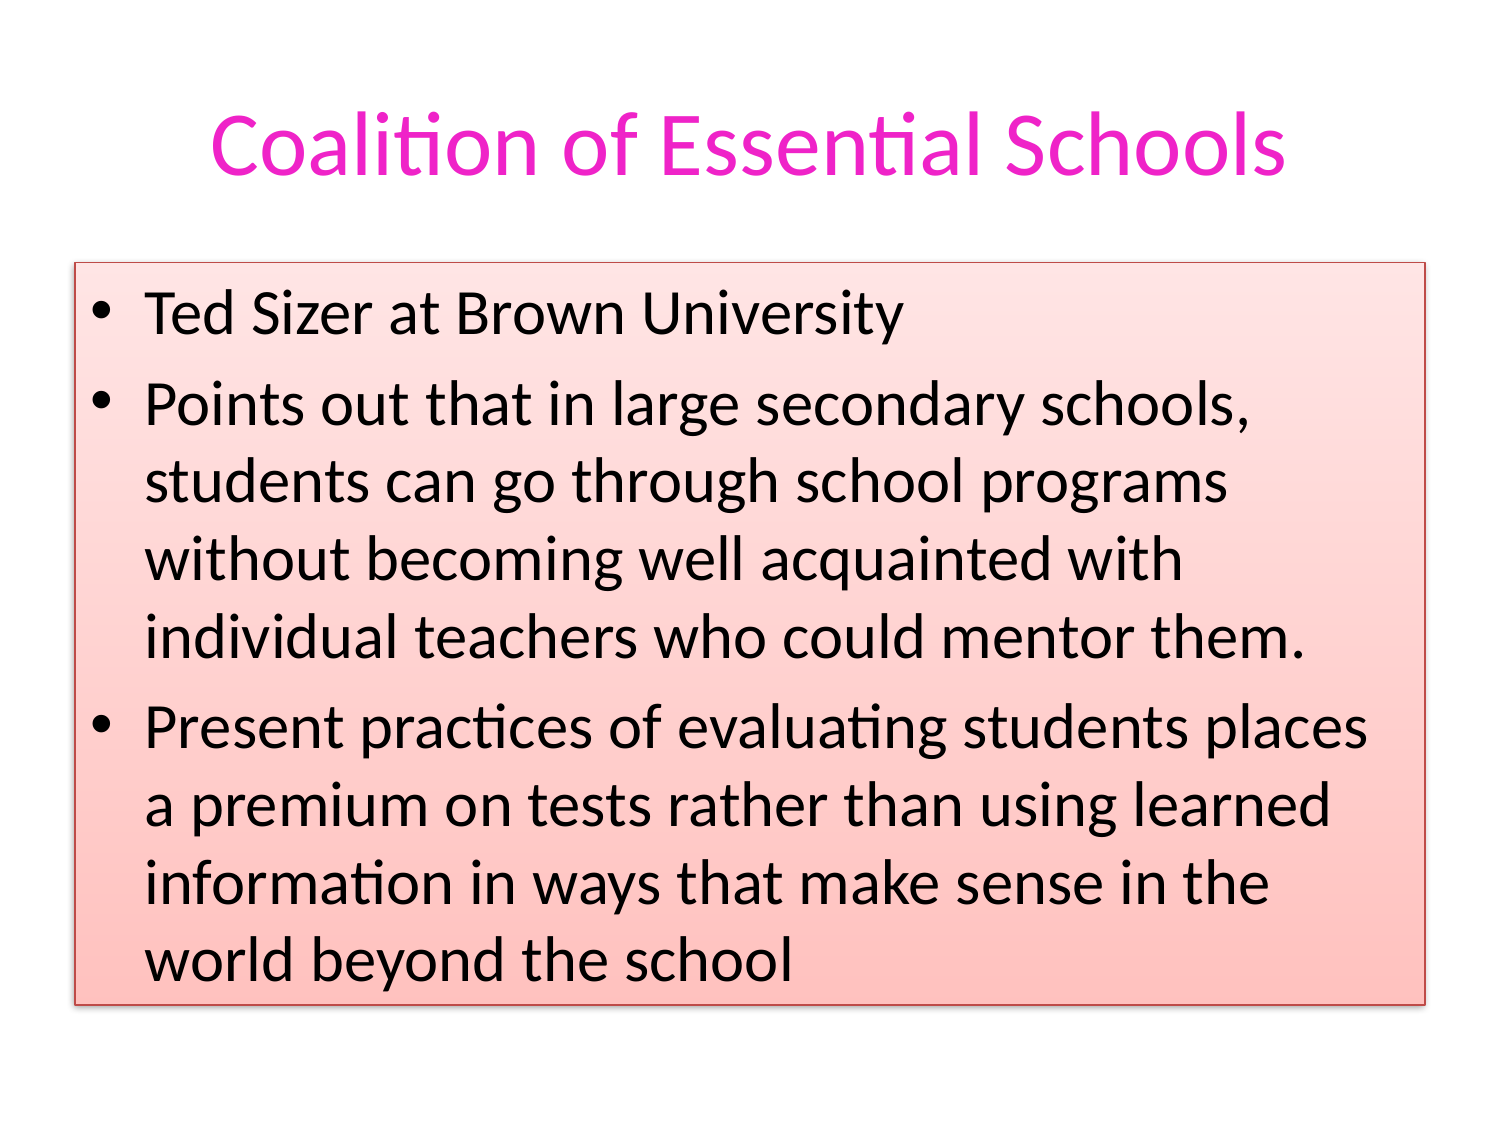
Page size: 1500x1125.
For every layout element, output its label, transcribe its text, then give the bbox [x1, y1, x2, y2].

list Ted Sizer at Brown University Points out that in large secondary schools, students can go through school programs without becoming well acquainted with individual teachers who could mentor them. Present practices of evaluating students places a premium on tests rather than using learned information in ways that make sense in the world beyond the school [74, 262, 1426, 1006]
title Coalition of Essential Schools [75, 45, 1425, 233]
